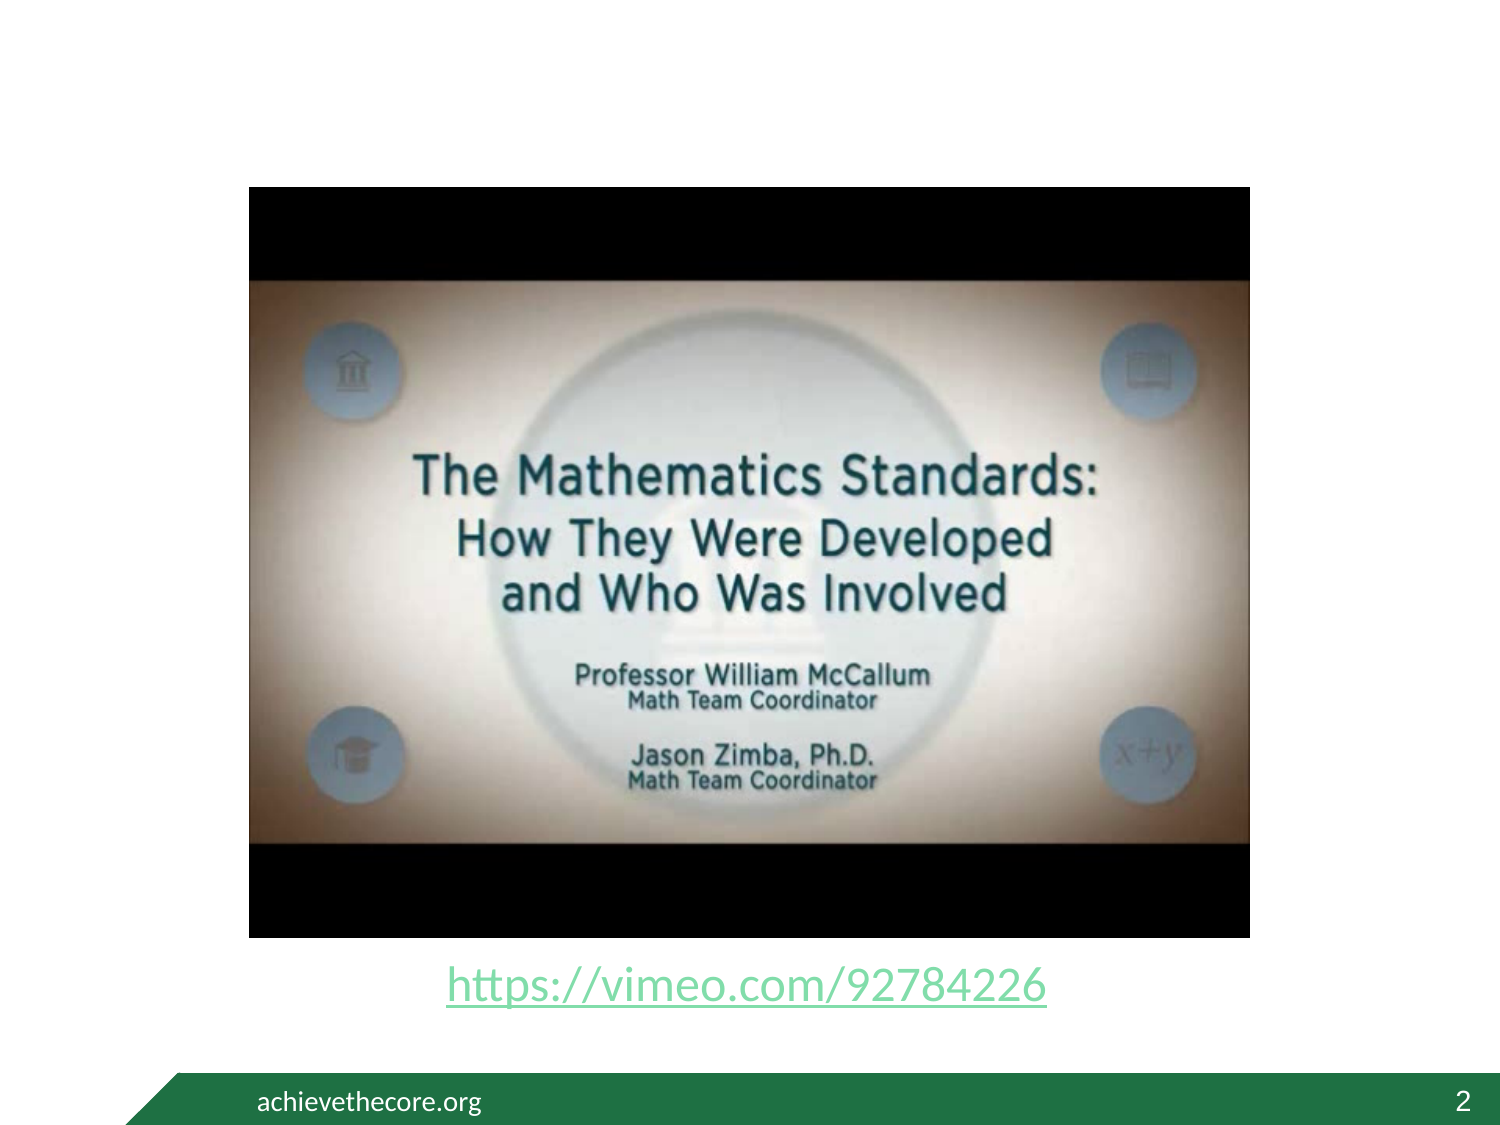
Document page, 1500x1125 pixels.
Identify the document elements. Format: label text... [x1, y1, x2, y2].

text_box https://vimeo.com/92784226 [431, 947, 1069, 1007]
picture [249, 187, 1251, 938]
slide_number 2 [1136, 1073, 1487, 1125]
